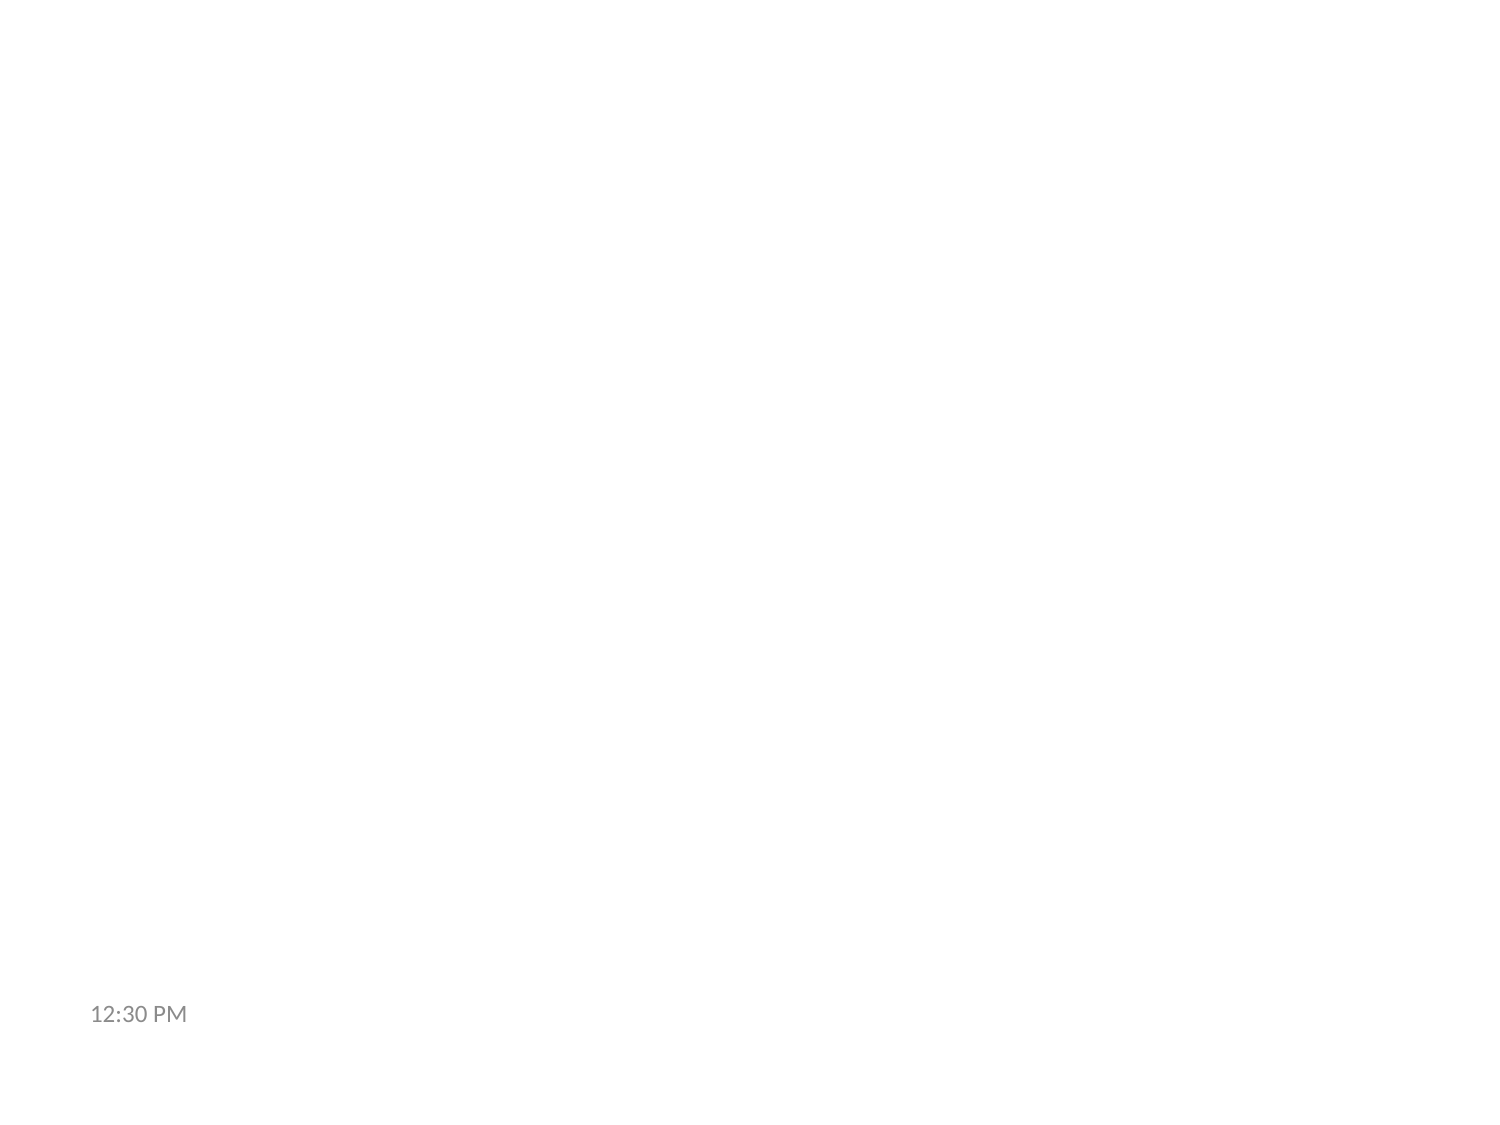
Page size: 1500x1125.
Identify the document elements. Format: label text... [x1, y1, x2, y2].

text_box 3:35 PM [75, 982, 425, 1043]
